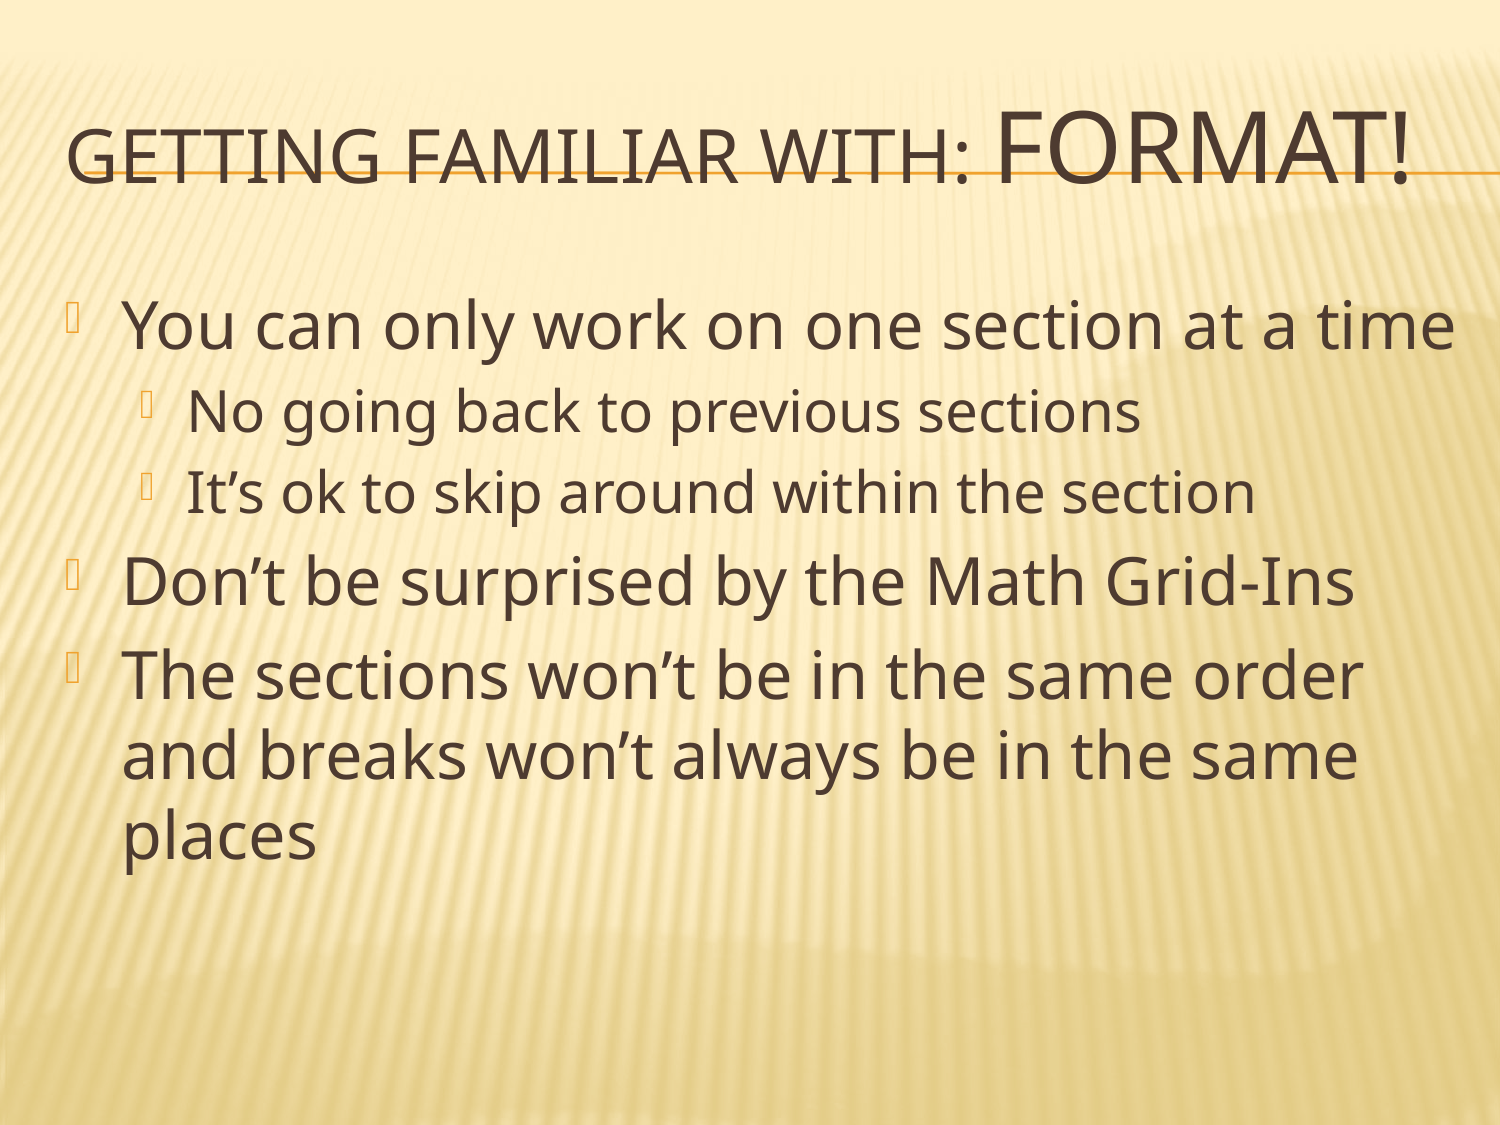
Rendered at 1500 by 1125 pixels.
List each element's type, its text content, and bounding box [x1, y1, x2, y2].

list You can only work on one section at a time No going back to previous sections It’s ok to skip around within the section Don’t be surprised by the Math Grid-Ins The sections won’t be in the same order and breaks won’t always be in the same places [50, 275, 1475, 998]
title Getting familiar with: format! [50, 75, 1475, 213]
